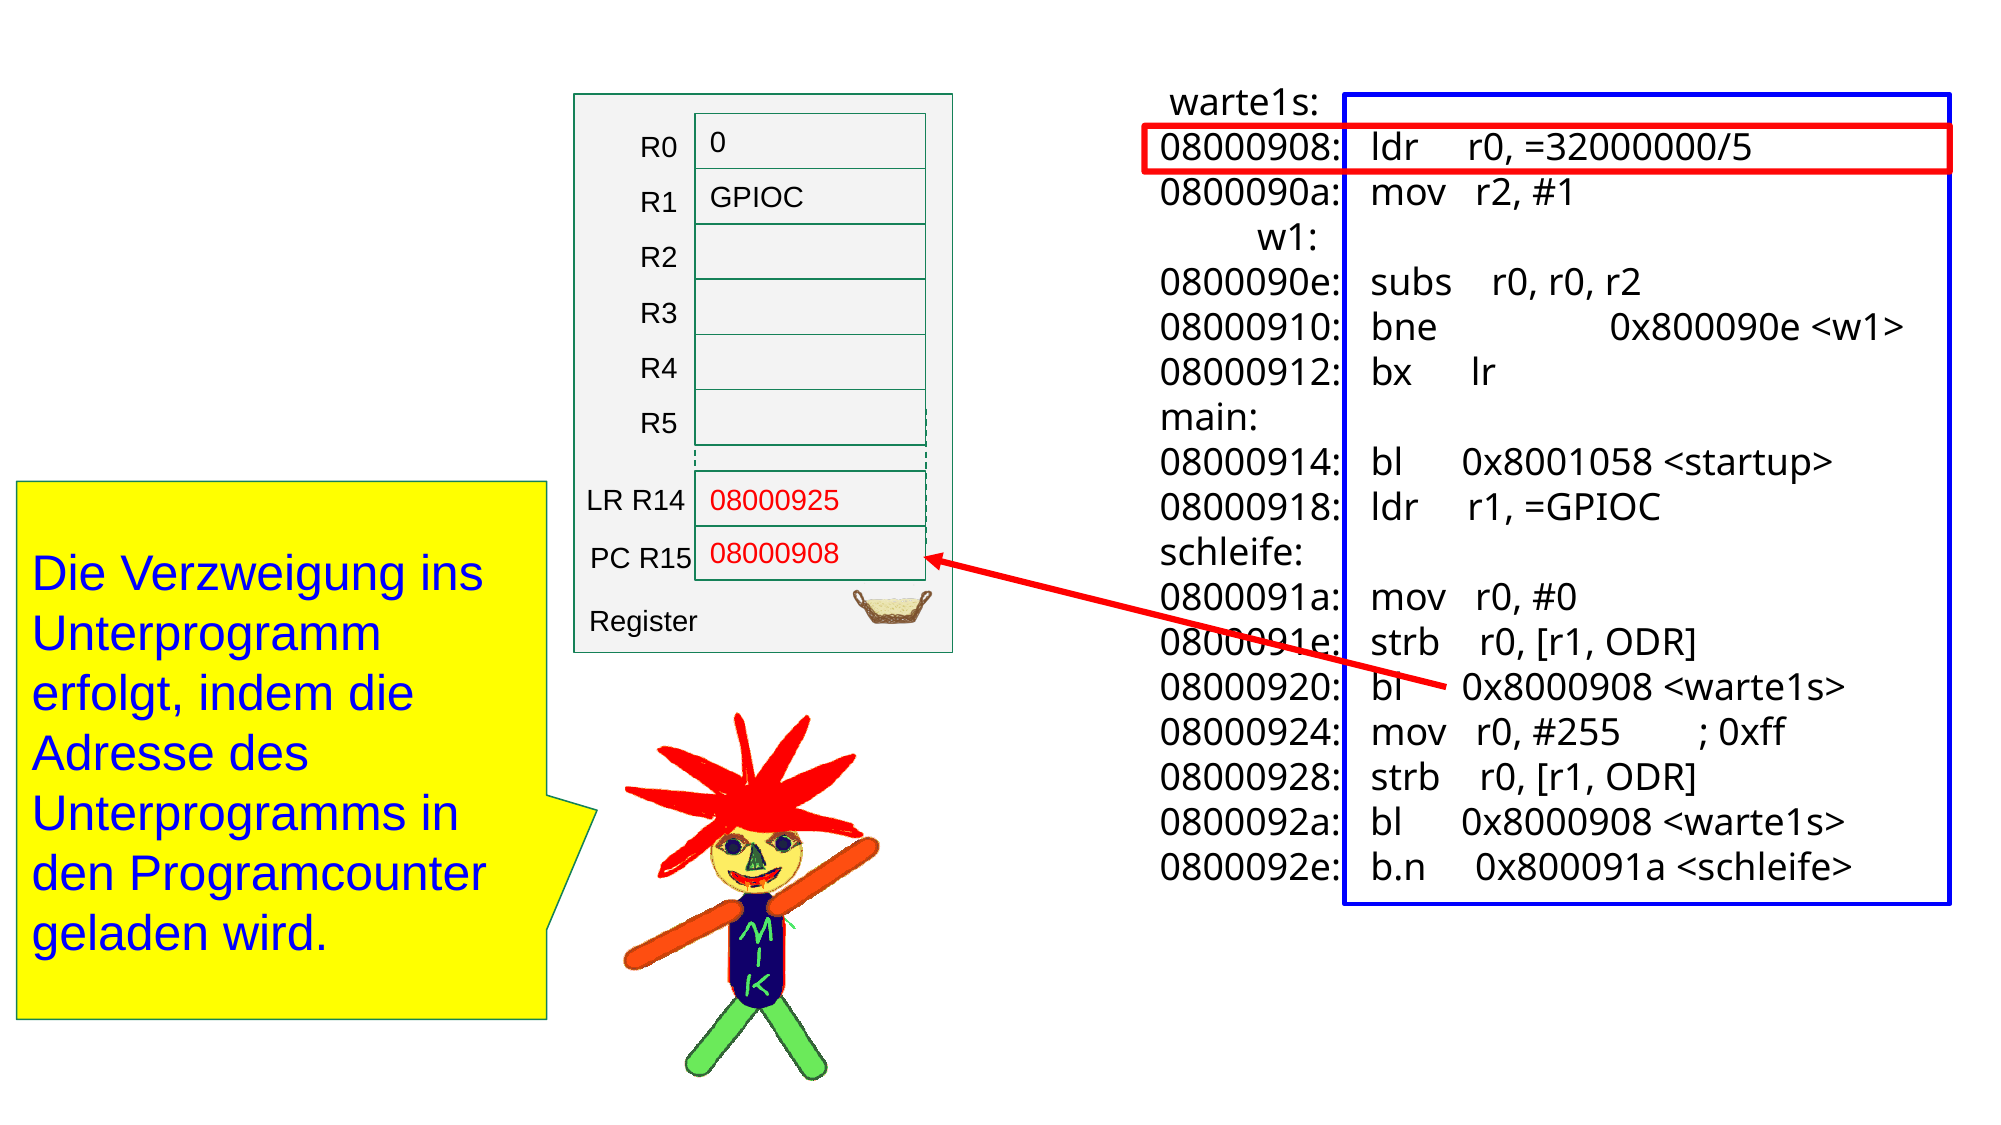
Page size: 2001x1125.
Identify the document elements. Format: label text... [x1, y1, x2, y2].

text_box warte1s: 08000908: ldr r0, =32000000/5 0800090a: mov r2, #1 w1: 0800090e: subs r0, r0, r2 08000910: bne 0x800090e <w1> 08000912: bx lr main: 08000914: bl 0x8001058 <startup> 08000918: ldr r1, =GPIOC schleife: 0800091a: mov r0, #0 0800091e: strb r0, [r1, ODR] 08000920: bl 0x8000908 <warte1s> 08000924: mov r0, #255 ; 0xff 08000928: strb r0, [r1, ODR] 0800092a: bl 0x8000908 <warte1s> 0800092e: b.n 0x800091a <schleife> [1144, 70, 1950, 125]
text_box [1344, 172, 1950, 904]
text_box warte1s: 08000908: ldr r0, =32000000/5 0800090a: mov r2, #1 w1: 0800090e: subs r0, r0, r2 08000910: bne 0x800090e <w1> 08000912: bx lr main: 08000914: bl 0x8001058 <startup> 08000918: ldr r1, =GPIOC schleife: 0800091a: mov r0, #0 0800091e: strb r0, [r1, ODR] 08000920: bl 0x8000908 <warte1s> 08000924: mov r0, #255 ; 0xff 08000928: strb r0, [r1, ODR] 0800092a: bl 0x8000908 <warte1s> 0800092e: b.n 0x800091a <schleife> [1144, 172, 1344, 555]
text_box warte1s: 08000908: ldr r0, =32000000/5 0800090a: mov r2, #1 w1: 0800090e: subs r0, r0, r2 08000910: bne 0x800090e <w1> 08000912: bx lr main: 08000914: bl 0x8001058 <startup> 08000918: ldr r1, =GPIOC schleife: 0800091a: mov r0, #0 0800091e: strb r0, [r1, ODR] 08000920: bl 0x8000908 <warte1s> 08000924: mov r0, #255 ; 0xff 08000928: strb r0, [r1, ODR] 0800092a: bl 0x8000908 <warte1s> 0800092e: b.n 0x800091a <schleife> [1144, 696, 1344, 904]
text_box [1344, 94, 1950, 125]
text_box [1144, 125, 1950, 172]
text_box Die Verzweigung ins Unterprogramm erfolgt, indem die Adresse des Unterprogramms in den Programcounter geladen wird. [16, 481, 591, 1020]
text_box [922, 556, 1447, 688]
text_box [573, 93, 953, 653]
picture [596, 703, 897, 1089]
